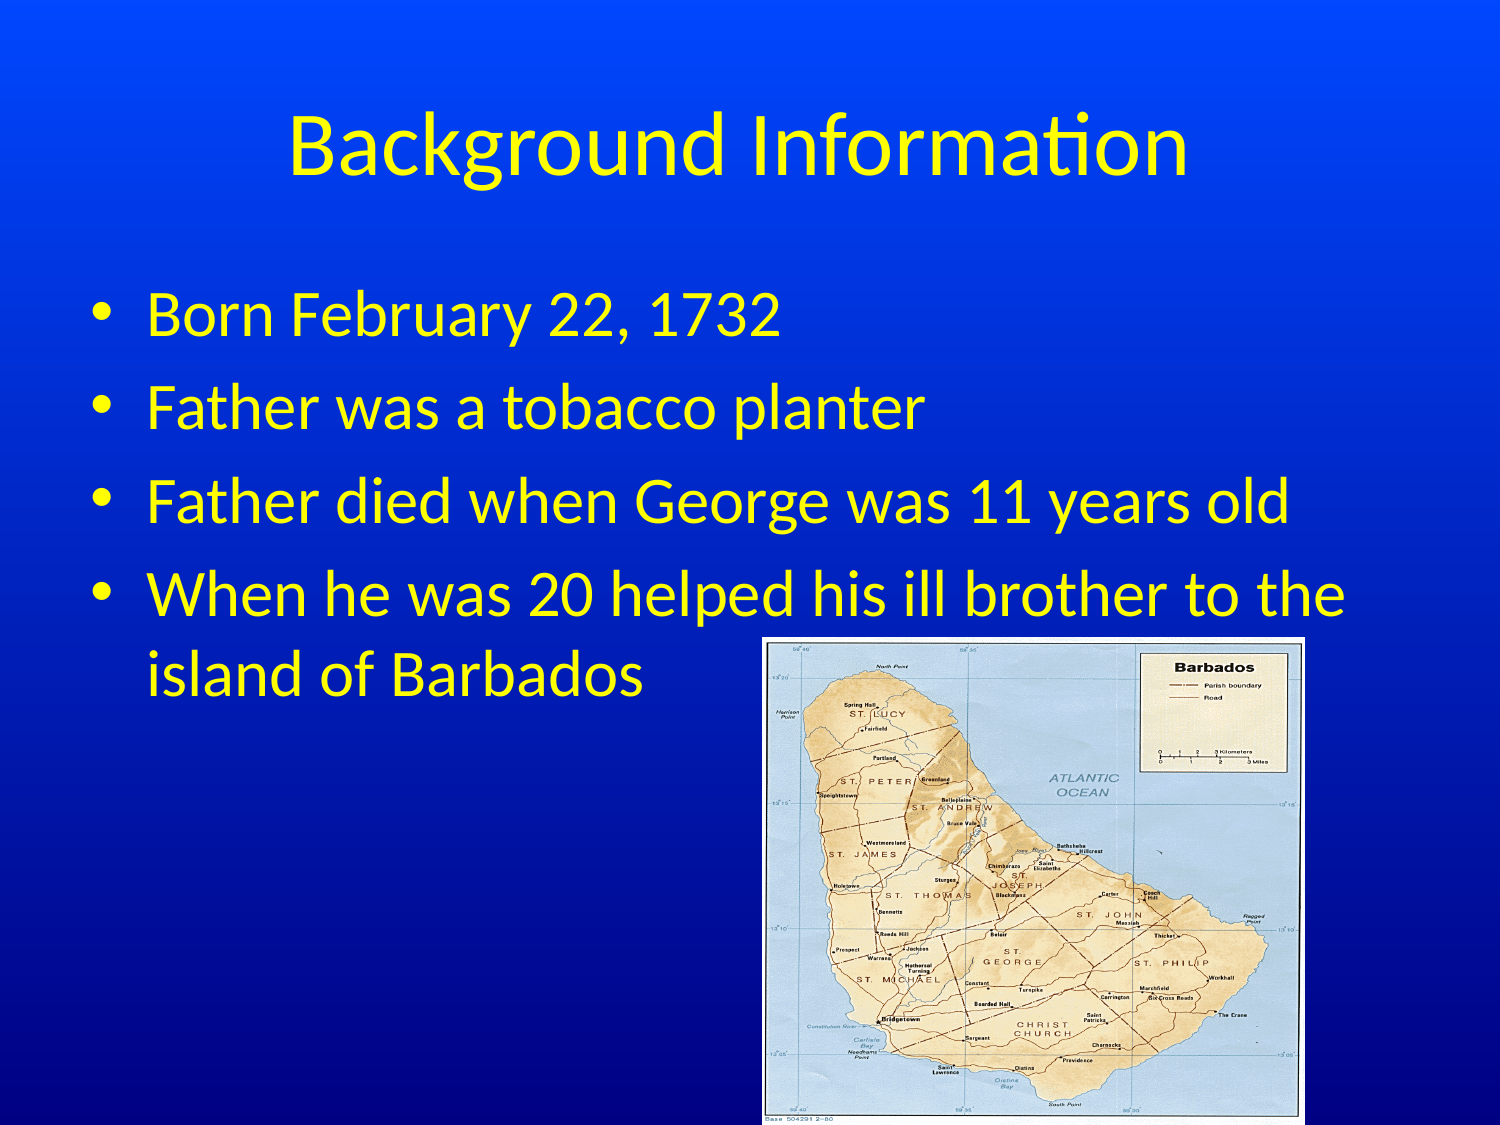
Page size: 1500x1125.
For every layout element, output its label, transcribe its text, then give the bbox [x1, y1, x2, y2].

title Background Information [74, 44, 1426, 233]
list Born February 22, 1732 Father was a tobacco planter Father died when George was 11 years old When he was 20 helped his ill brother to the island of Barbados [74, 262, 1426, 1006]
picture [762, 637, 1305, 1125]
